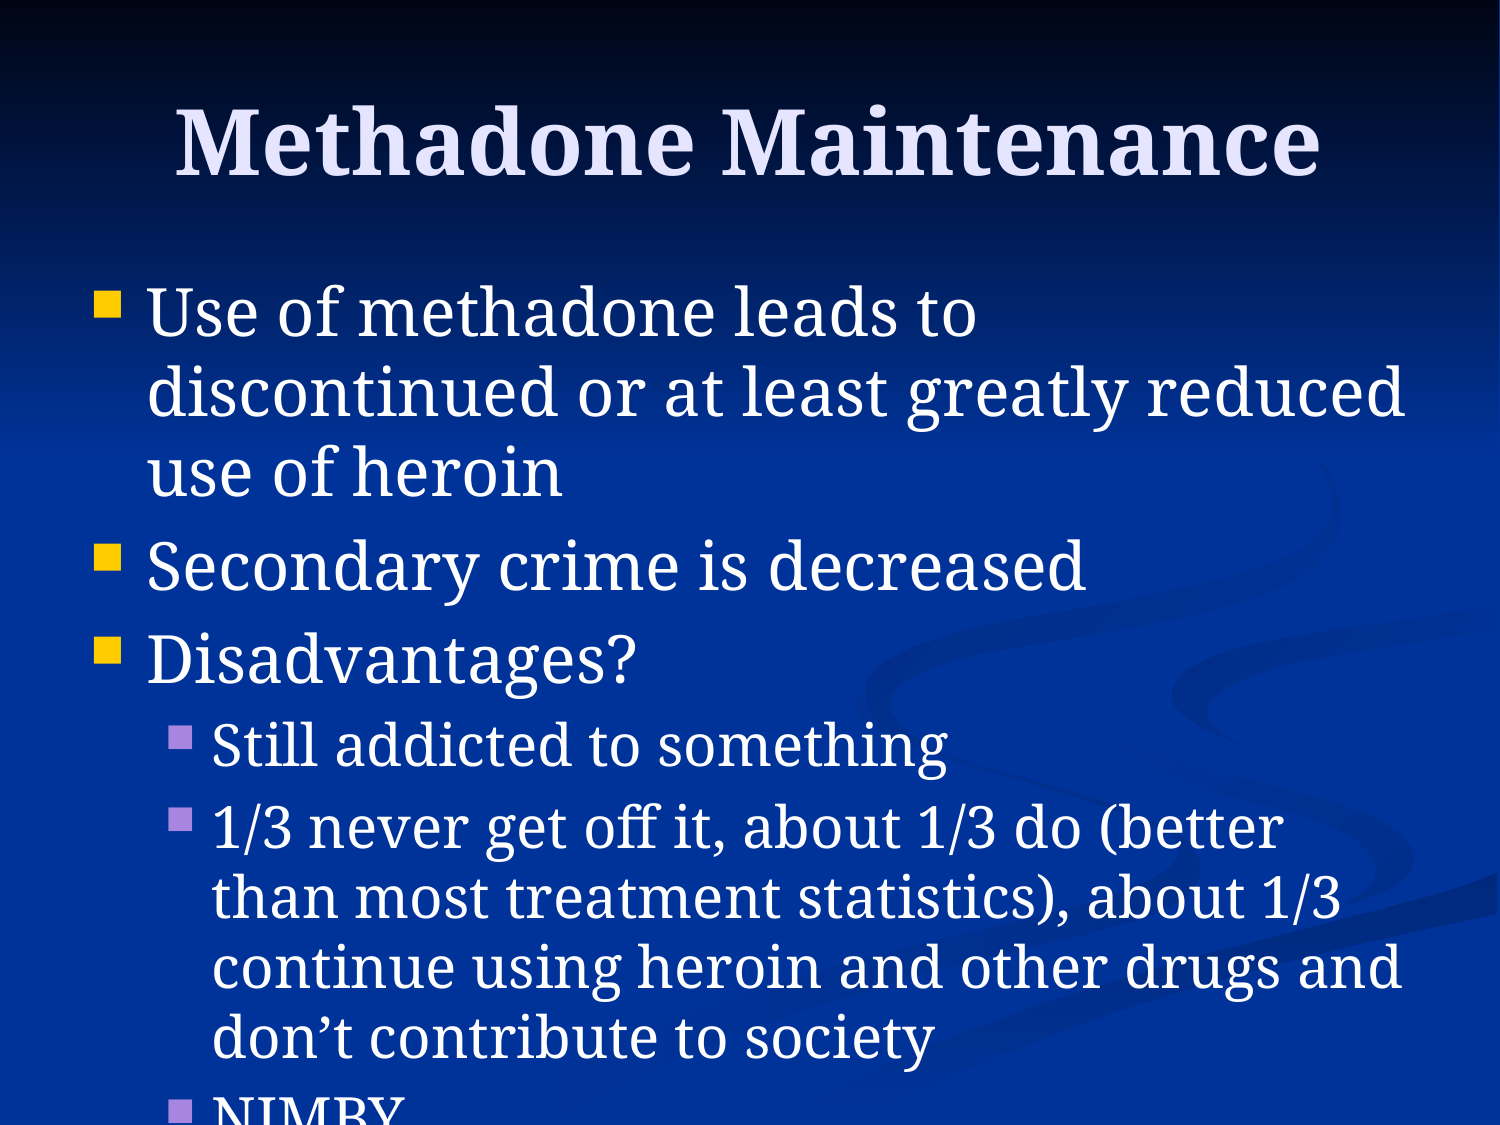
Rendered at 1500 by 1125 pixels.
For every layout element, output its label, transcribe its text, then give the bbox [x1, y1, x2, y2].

list Use of methadone leads to discontinued or at least greatly reduced use of heroin Secondary crime is decreased Disadvantages? Still addicted to something 1/3 never get off it, about 1/3 do (better than most treatment statistics), about 1/3 continue using heroin and other drugs and don’t contribute to society NIMBY [74, 262, 1426, 1006]
title Methadone Maintenance [74, 44, 1426, 233]
